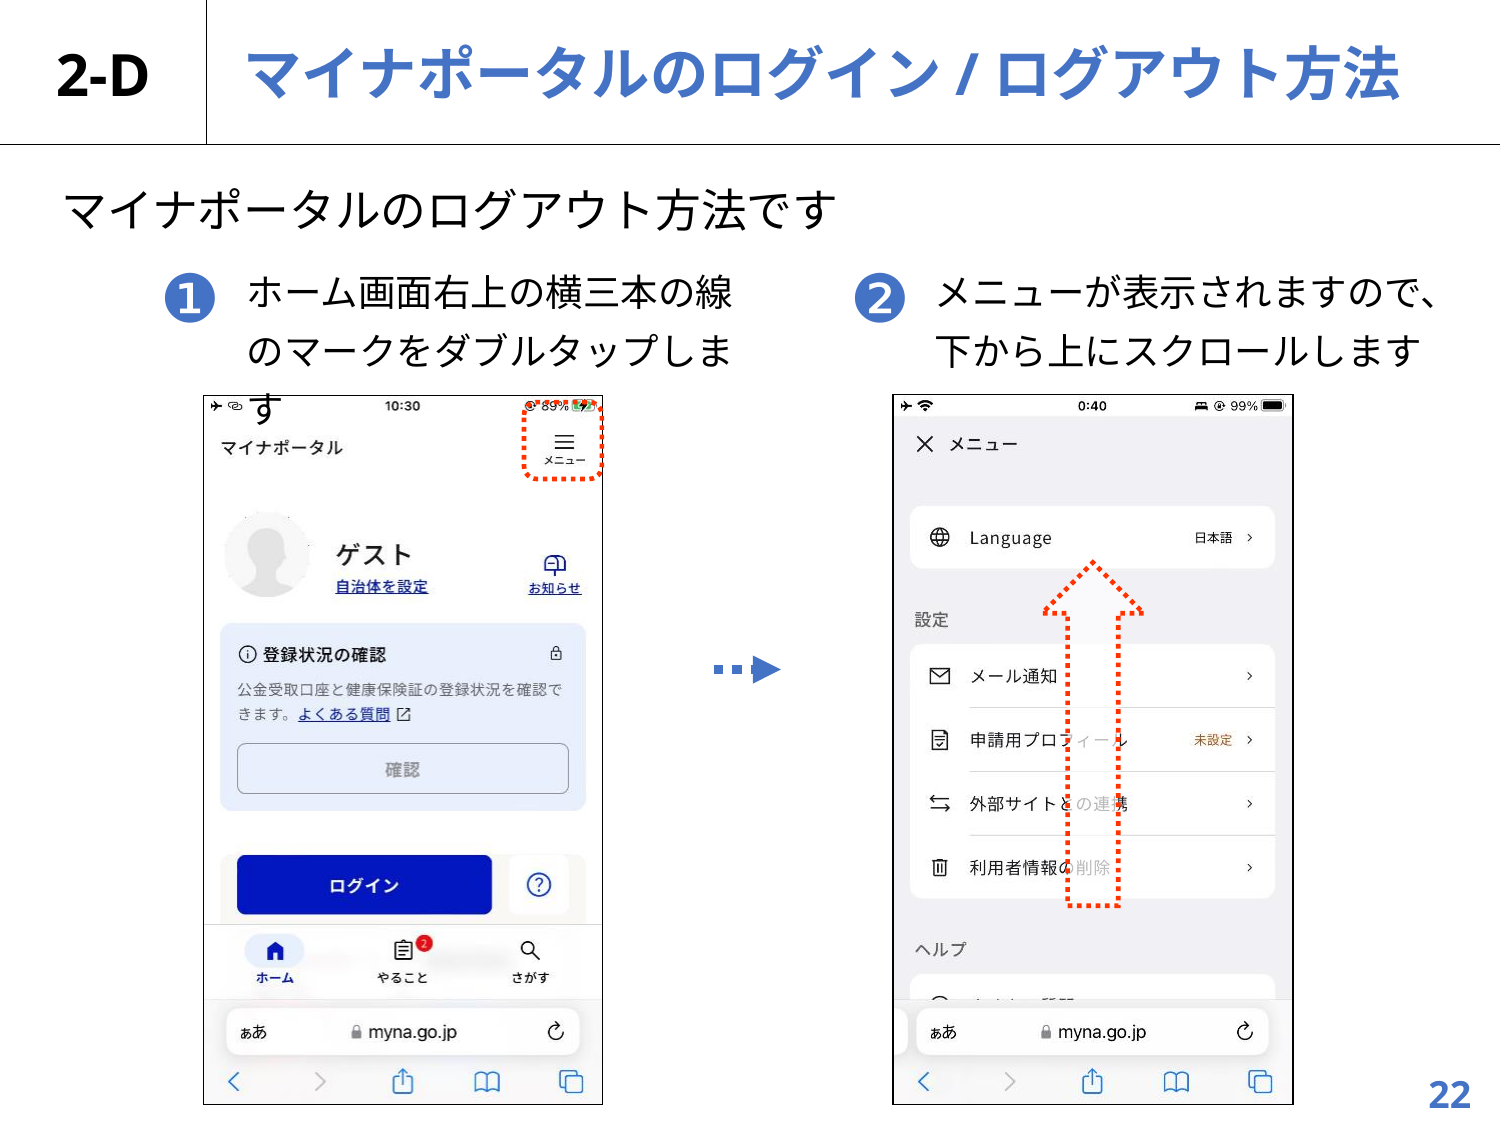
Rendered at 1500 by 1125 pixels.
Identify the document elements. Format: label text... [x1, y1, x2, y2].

picture [203, 395, 603, 1105]
text_box マイナポータルのログアウト方法です [46, 180, 1422, 274]
text_box ホーム画面右上の横三本の線のマークをダブルタップします [231, 248, 781, 439]
text_box ❶ [145, 274, 223, 343]
text_box 2-D [0, 0, 207, 147]
text_box ❷ [835, 274, 919, 343]
text_box 22 [1399, 1063, 1500, 1123]
text_box メニューが表示されますので、 下から上にスクロールします [919, 248, 1472, 380]
picture [893, 395, 1293, 1104]
title マイナポータルのログイン/ログアウト方法 [228, 36, 1472, 116]
